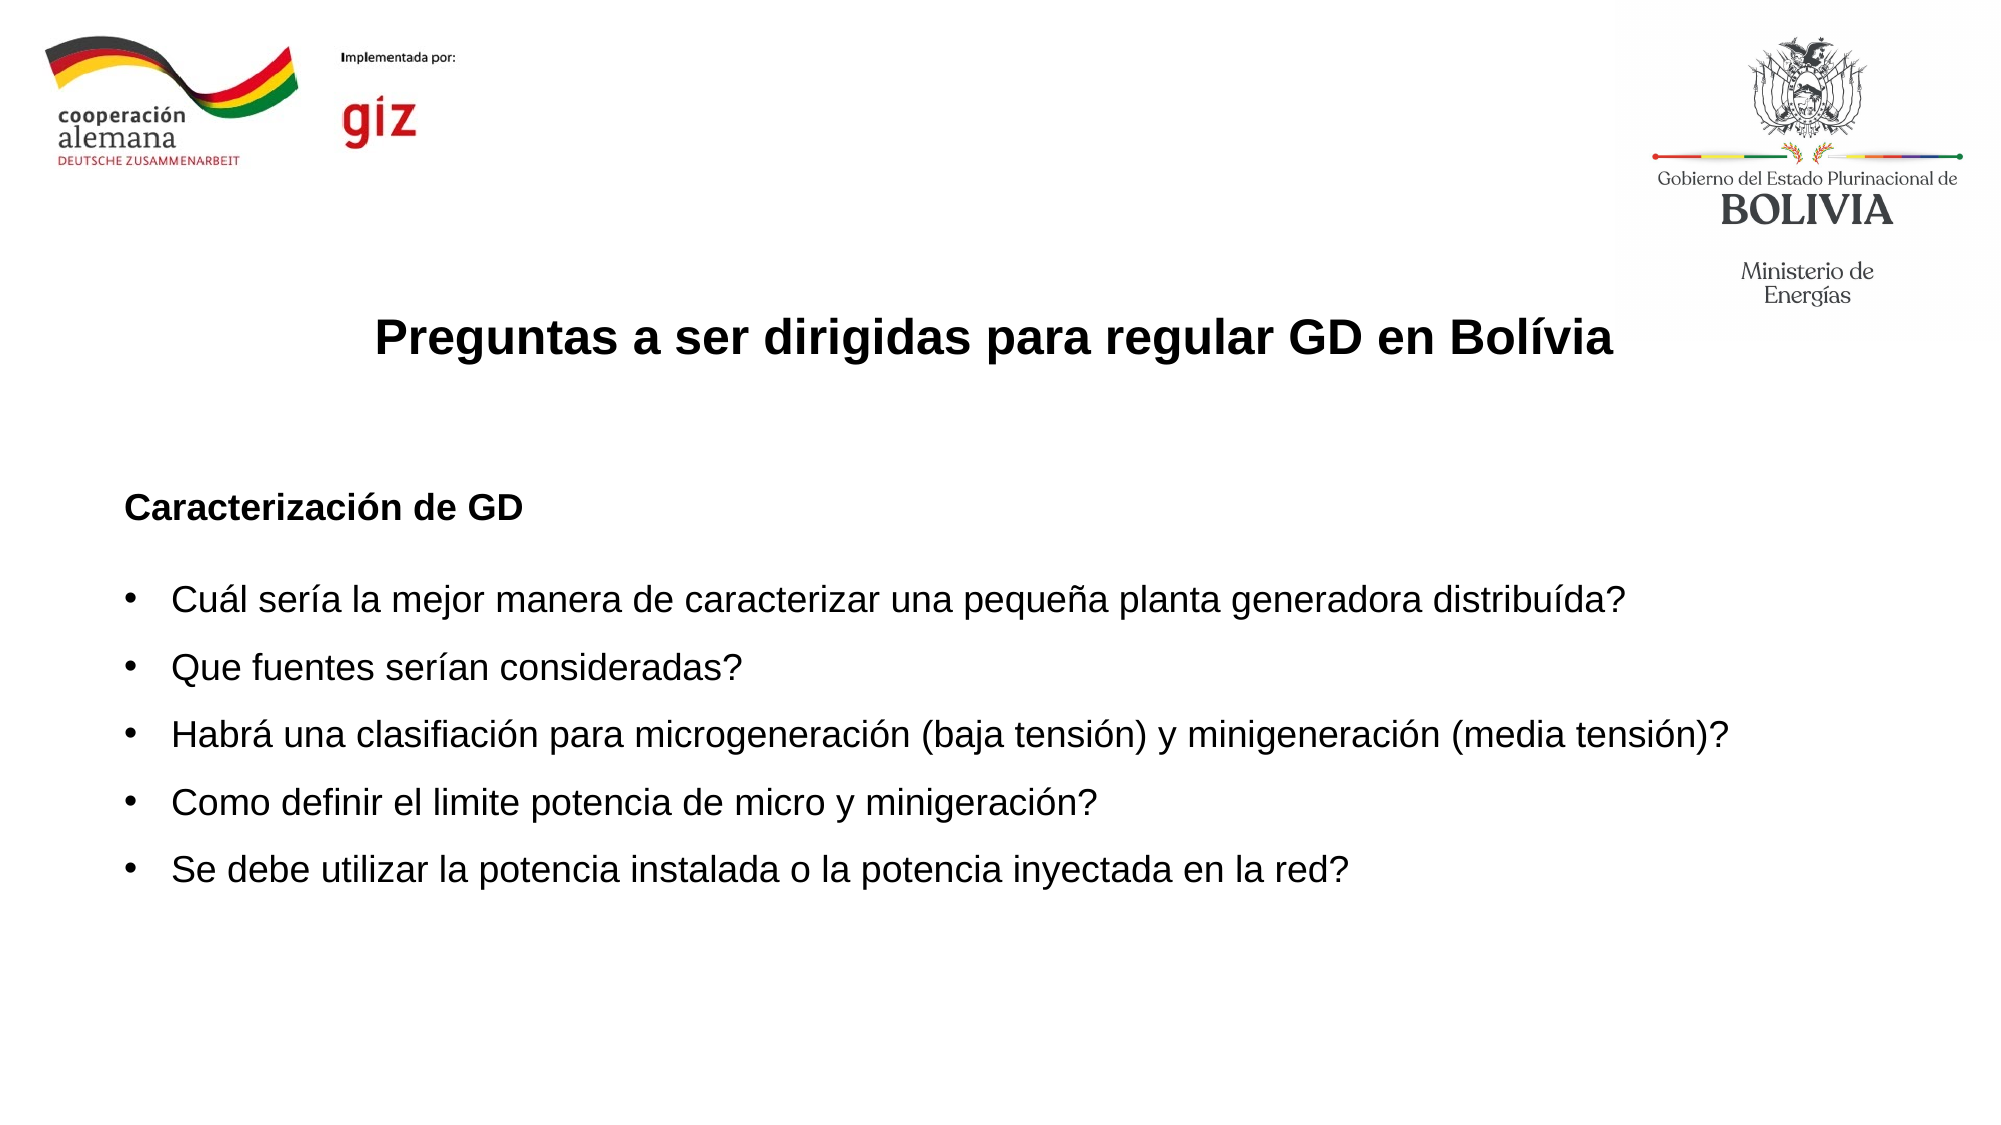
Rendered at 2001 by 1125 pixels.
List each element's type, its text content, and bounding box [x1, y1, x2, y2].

picture [16, 0, 483, 199]
text_box Caracterización de GD Cuál sería la mejor manera de caracterizar una pequeña planta generadora distribuída? Que fuentes serían consideradas? Habrá una clasifiación para microgeneración (baja tensión) y minigeneración (media tensión)? Como definir el limite potencia de micro y minigeración? Se debe utilizar la potencia instalada o la potencia inyectada en la red? [109, 452, 1799, 1085]
text_box Preguntas a ser dirigidas para regular GD en Bolívia [2, 293, 2000, 372]
picture [1615, 0, 2000, 341]
